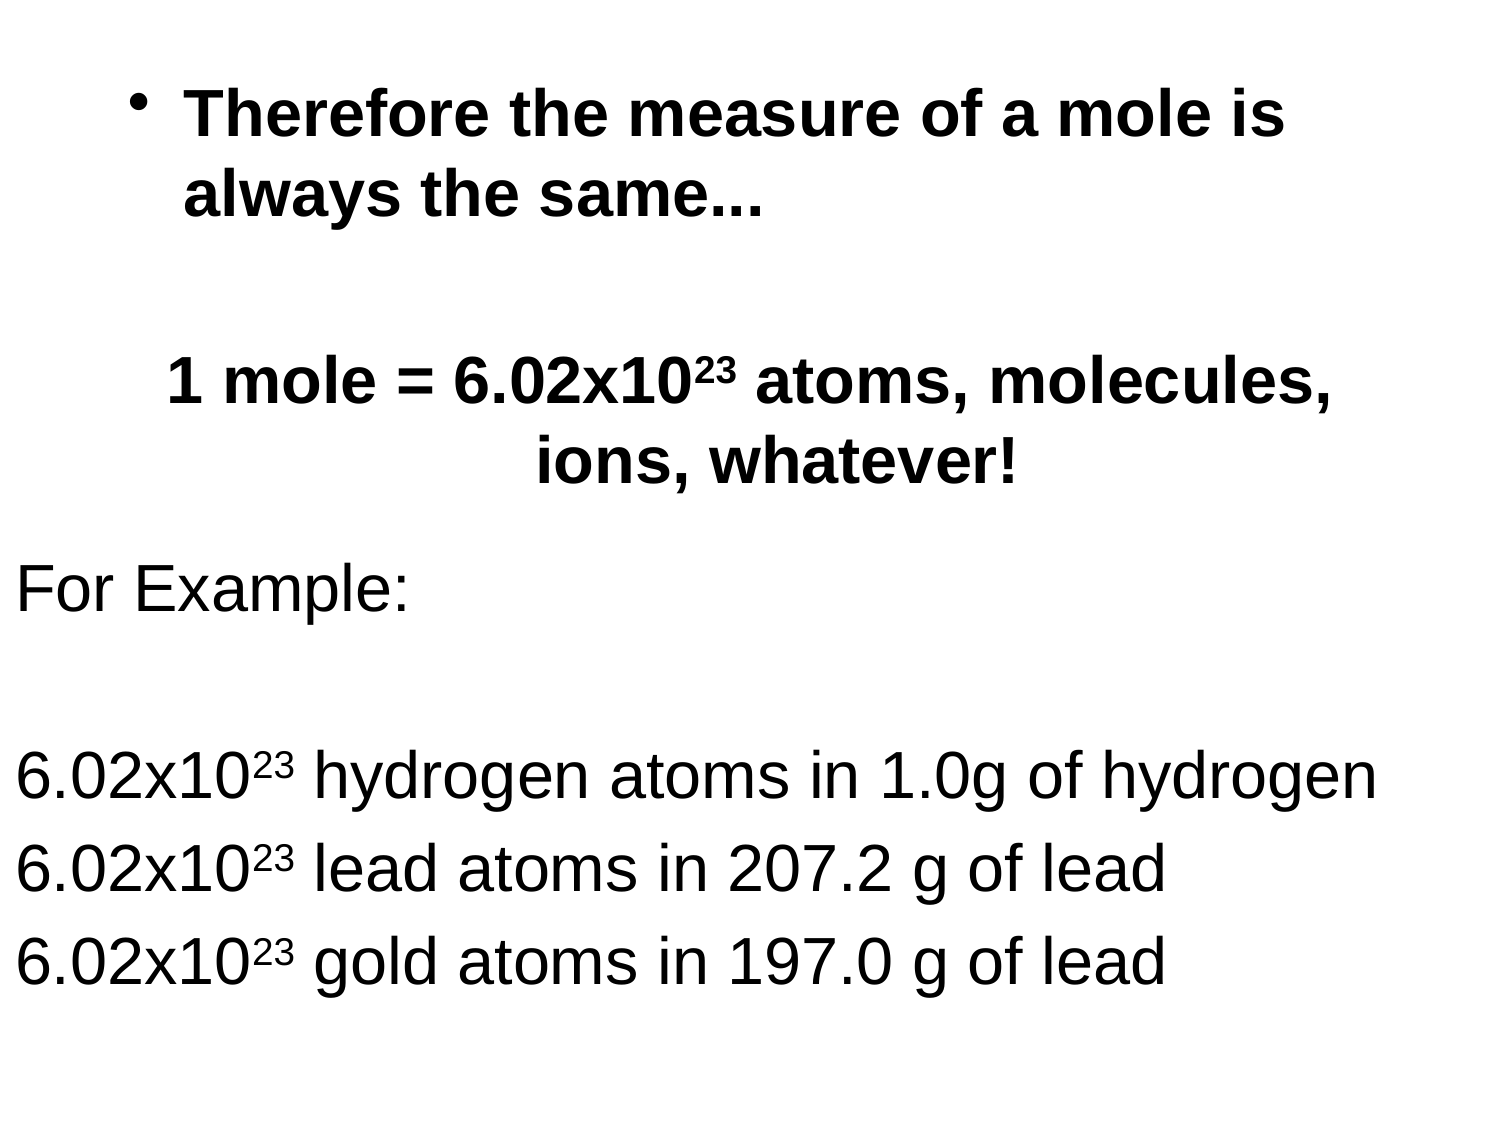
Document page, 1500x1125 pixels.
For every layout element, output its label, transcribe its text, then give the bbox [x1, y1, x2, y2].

text_box For Example: 6.02x1023 hydrogen atoms in 1.0g of hydrogen 6.02x1023 lead atoms in 207.2 g of lead 6.02x1023 gold atoms in 197.0 g of lead [0, 537, 1500, 1006]
list Therefore the measure of a mole is always the same... 1 mole = 6.02x1023 atoms, molecules, ions, whatever! [112, 62, 1388, 537]
